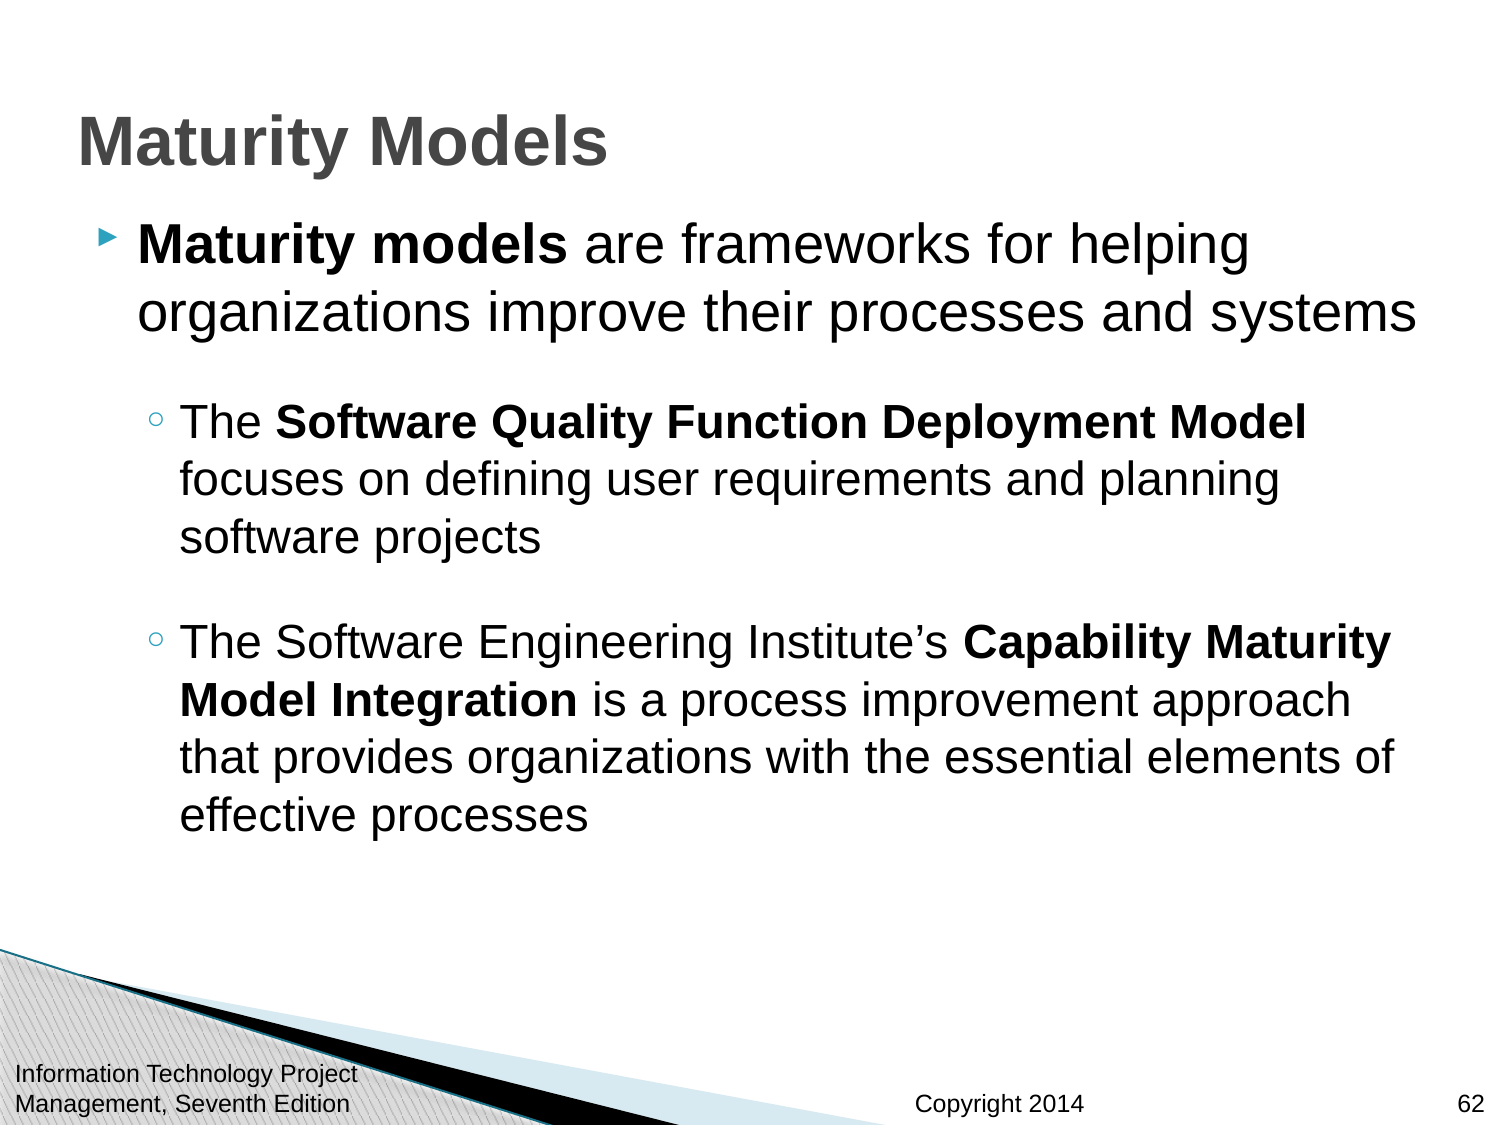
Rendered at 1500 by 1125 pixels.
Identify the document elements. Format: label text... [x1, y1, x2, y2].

list Maturity models are frameworks for helping organizations improve their processes and systems The Software Quality Function Deployment Model focuses on defining user requirements and planning software projects The Software Engineering Institute’s Capability Maturity Model Integration is a process improvement approach that provides organizations with the essential elements of effective processes [62, 199, 1451, 976]
footer Information Technology Project Management, Seventh Edition [0, 1065, 425, 1125]
slide_number 62 [1408, 1065, 1500, 1125]
title Maturity Models [62, 87, 1438, 188]
